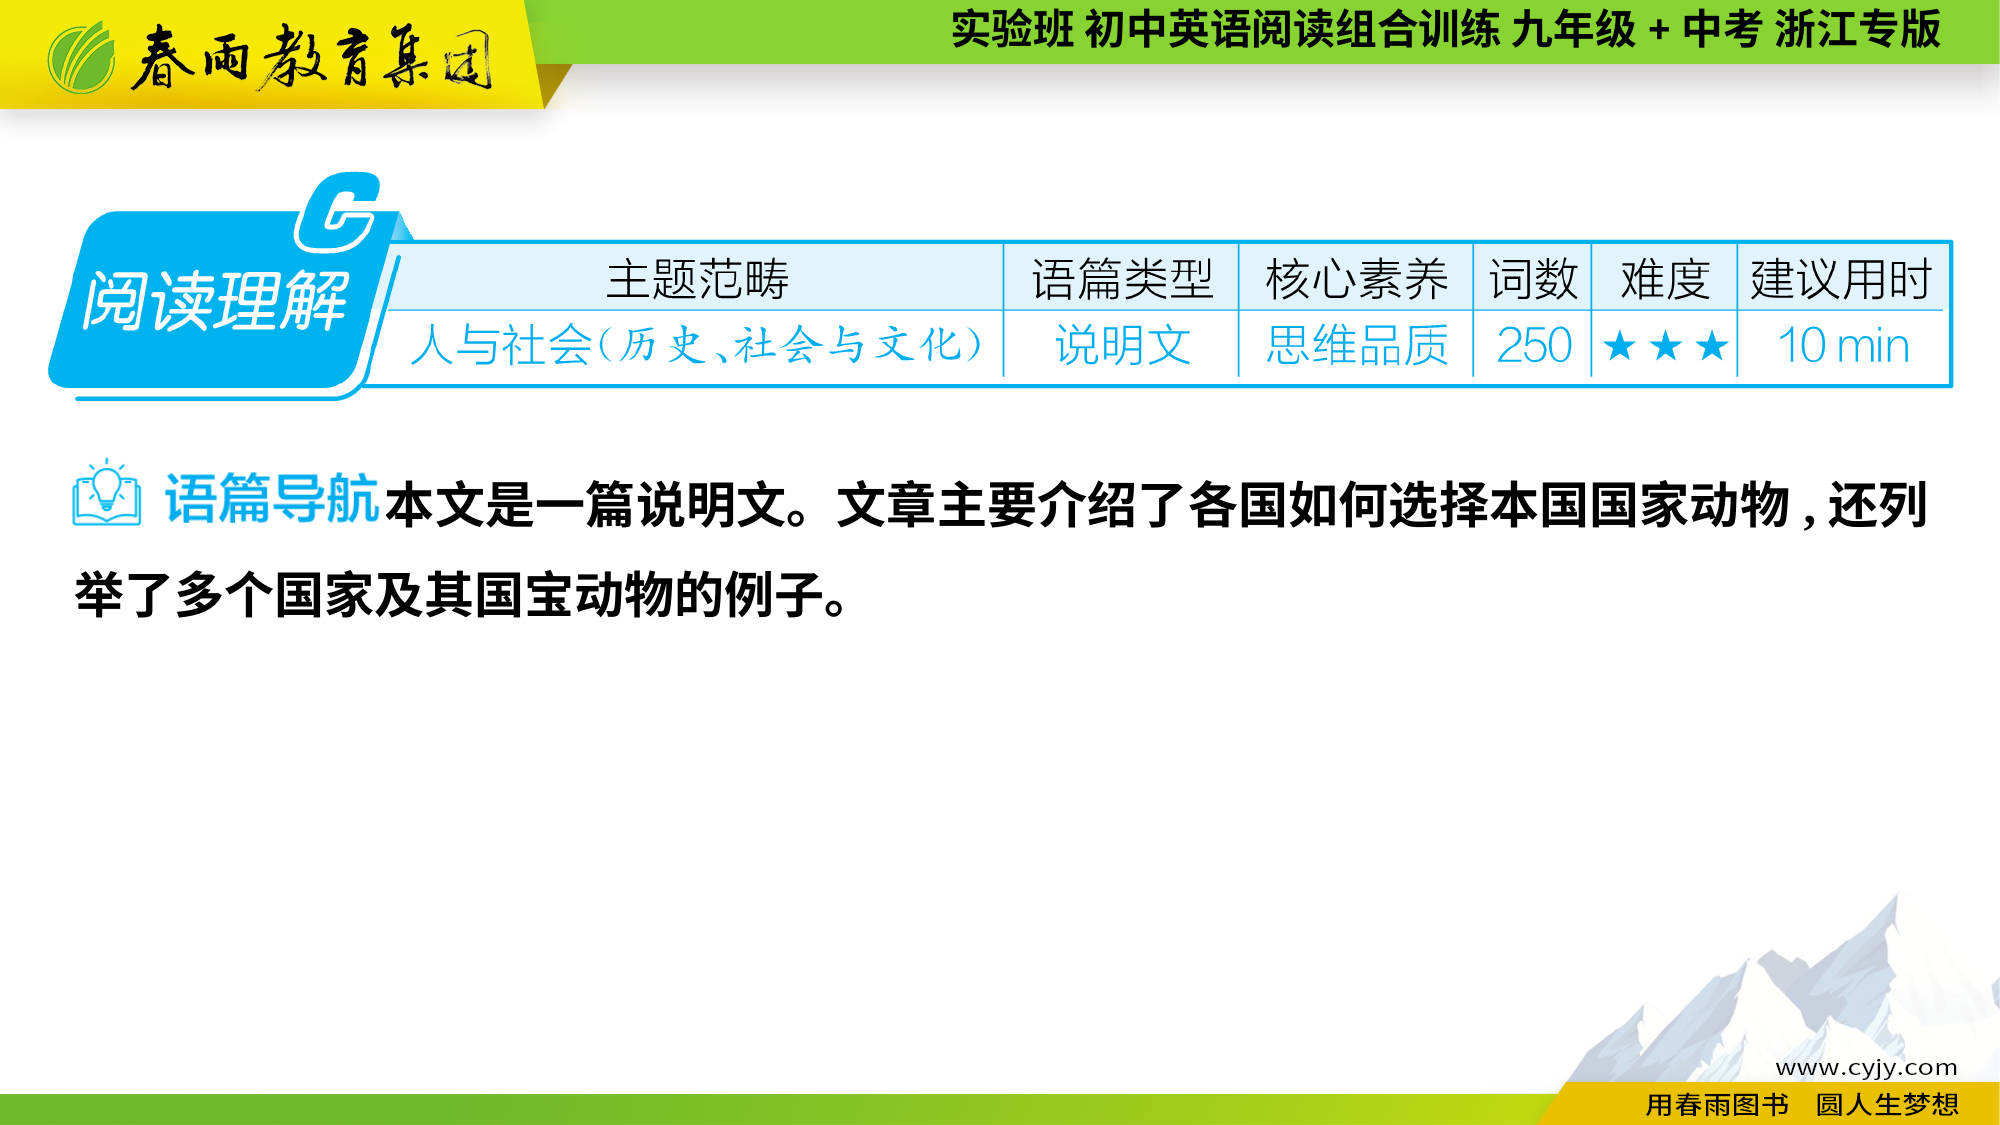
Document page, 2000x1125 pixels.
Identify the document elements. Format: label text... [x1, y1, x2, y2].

list 本文是一篇说明文。文章主要介绍了各国如何选择本国国家动物,还列举了多个国家及其国宝动物的例子。 [59, 435, 1944, 633]
picture [0, 0, 2000, 1125]
